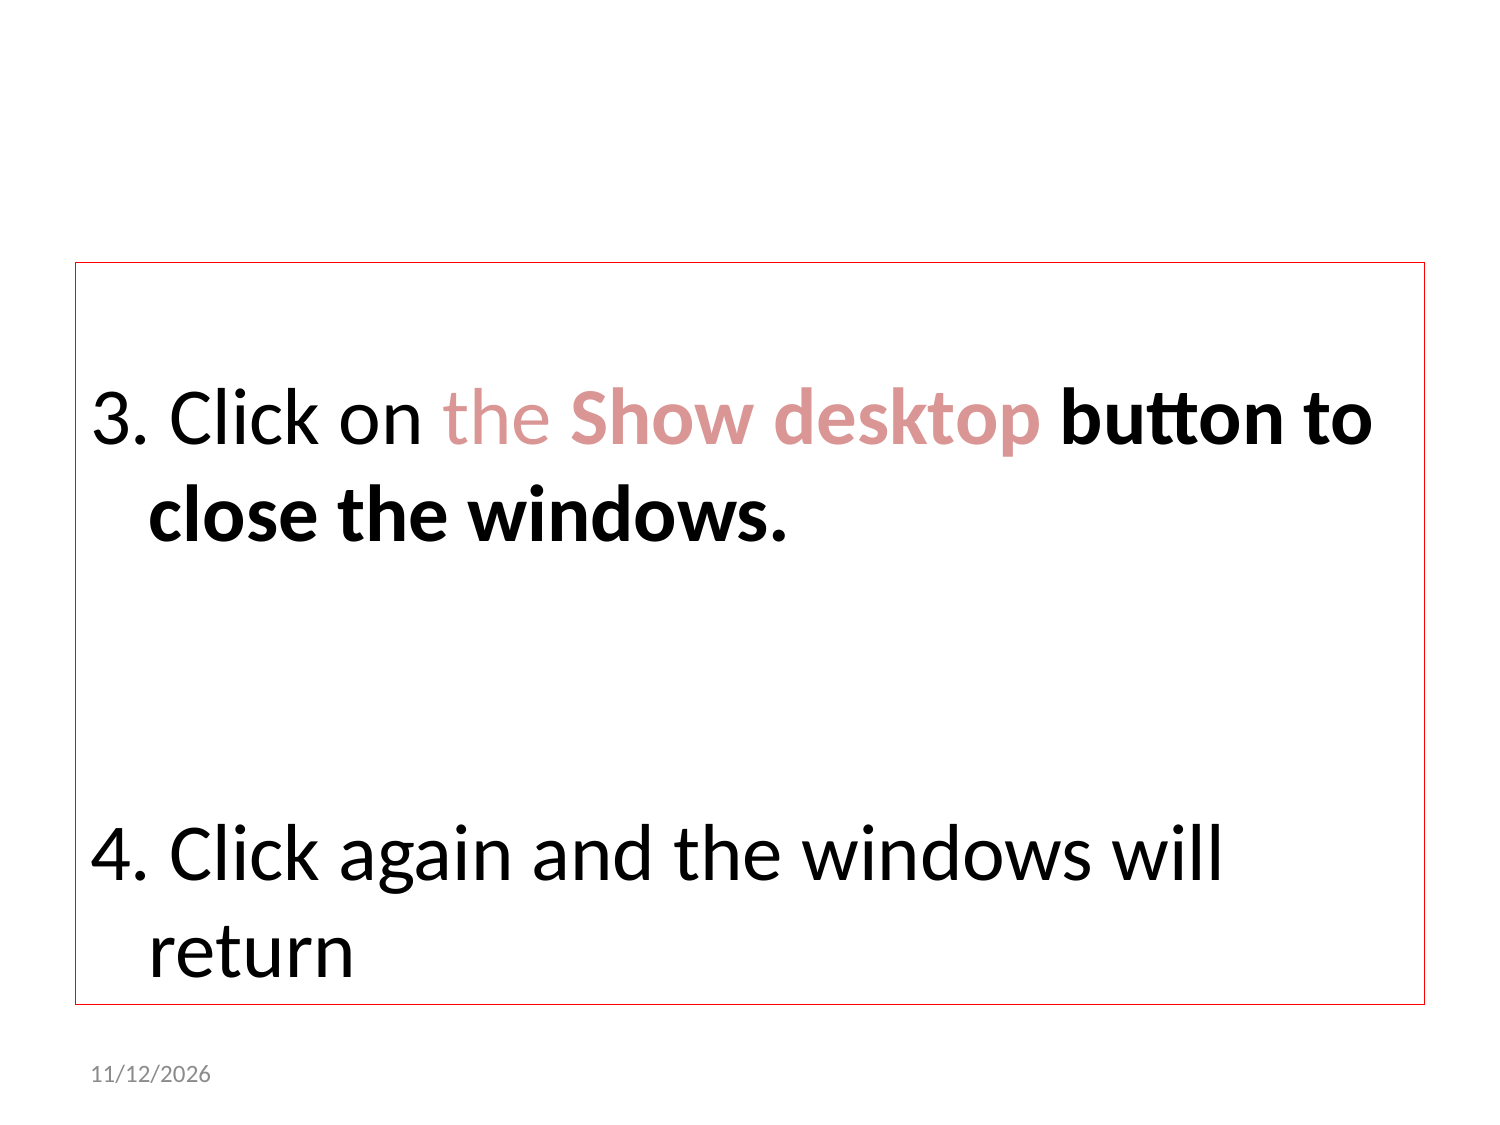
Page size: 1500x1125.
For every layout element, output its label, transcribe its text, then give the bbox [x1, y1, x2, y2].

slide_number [75, 1042, 425, 1103]
list 3. Click on the Show desktop button to close the windows. 4. Click again and the windows will return [75, 262, 1425, 1005]
